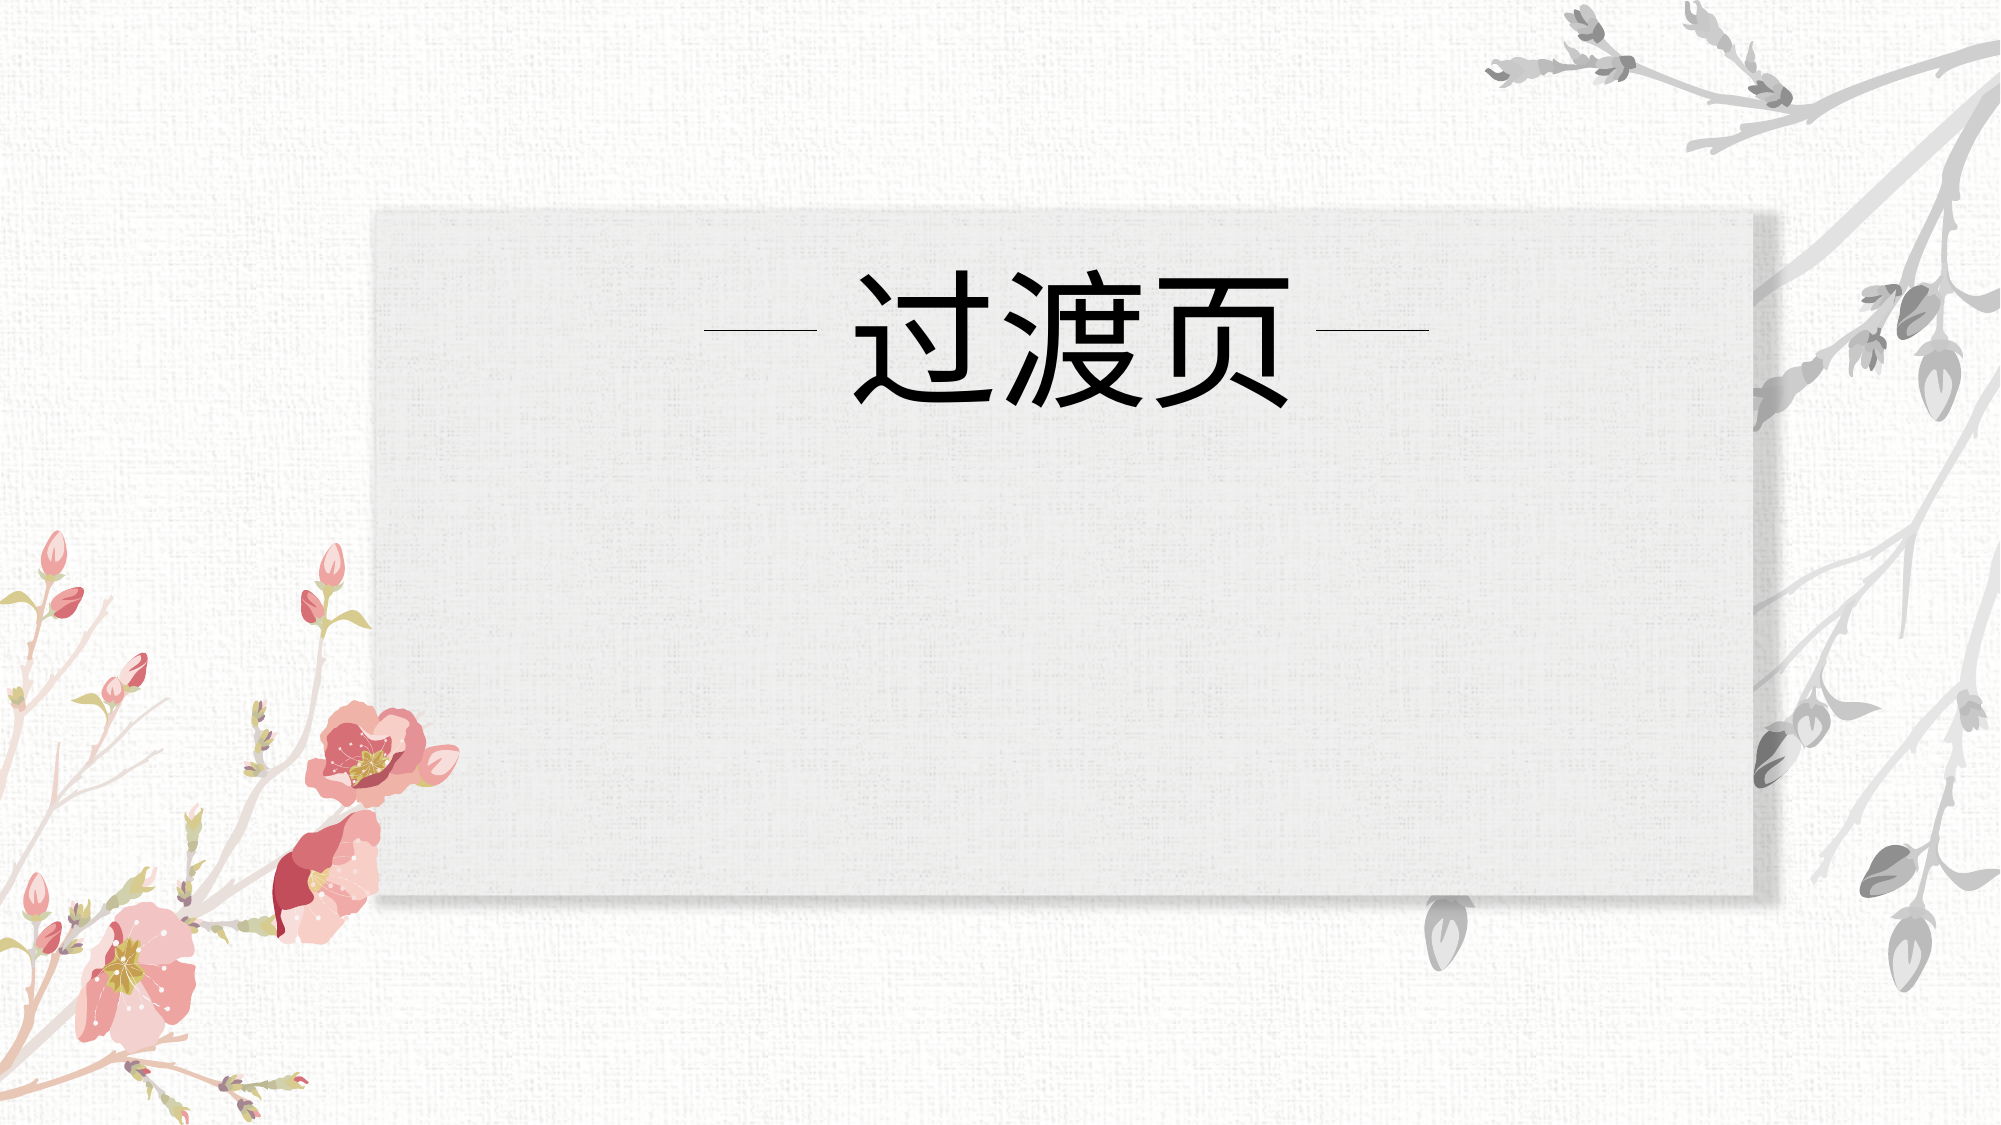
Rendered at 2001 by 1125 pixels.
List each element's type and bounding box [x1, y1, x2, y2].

picture [0, 529, 460, 1125]
text_box [703, 238, 1430, 436]
text_box [376, 212, 1754, 896]
picture [1275, 0, 2000, 993]
